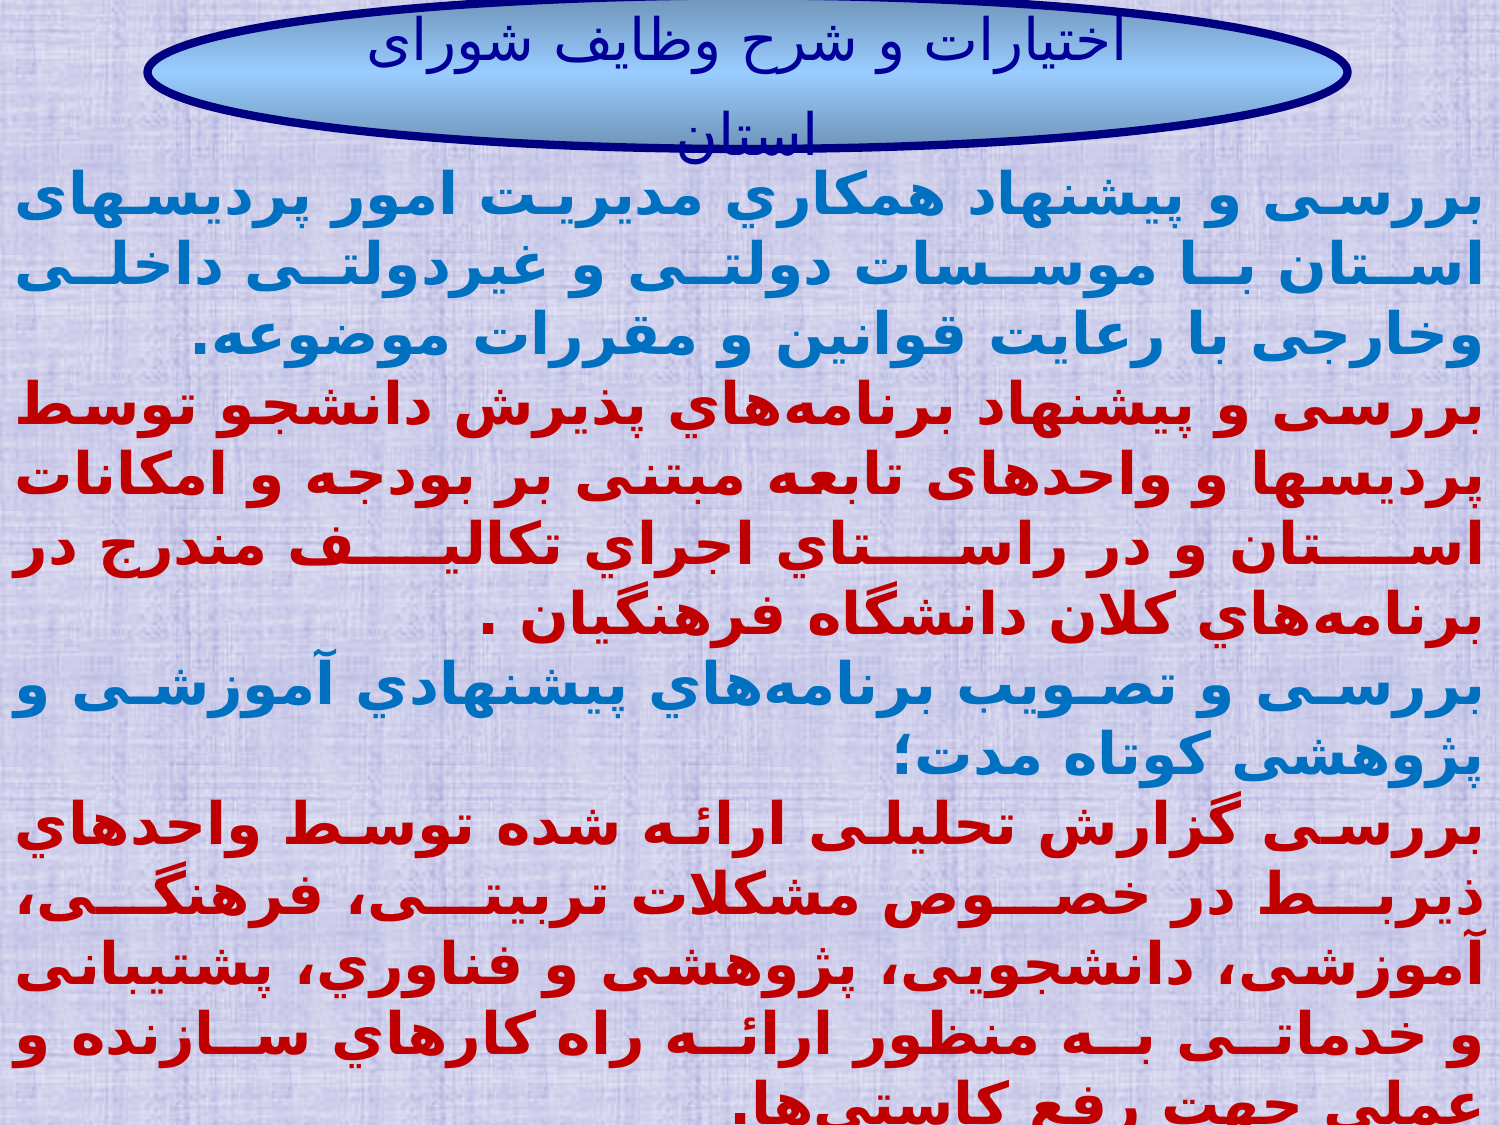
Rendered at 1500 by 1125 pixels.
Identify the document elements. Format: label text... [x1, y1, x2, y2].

text_box اختیارات و شرح وظایف شورای استان [147, 0, 1348, 149]
text_box بررسی و پیشنهاد همکاري مدیریت امور پردیس‏های استان با موسسات دولتی و غیردولتی داخلی وخارجی با رعایت قوانین و مقررات موضوعه. بررسی و پیشنهاد برنامه‌هاي پذیرش دانشجو توسط پردیس‏ها و واحدهای تابعه مبتنی بر بودجه و امکانات استان و در راستاي اجراي تکالیف مندرج در برنامه‌هاي کلان دانشگاه فرهنگیان . بررسی و تصویب برنامه‌هاي پیشنهادي آموزشی و پژوهشی کوتاه مدت؛ بررسی گزارش تحلیلی ارائه شده توسط واحدهاي ذیربط در خصوص مشکلات تربیتی، فرهنگی، آموزشی، دانشجویی، پژوهشی و فناوري، پشتیبانی و خدماتی به منظور ارائه راه کارهاي سازنده و عملی جهت رفع کاستی‌ها. بررسی سالانه امکانات علمی (نیروي انسانی و تجهیزات) مدیریت استان و تعیین کمبودها و طبقه بندي نیازهاي علمی و اقدام براي تأمین آنها. [0, 149, 1500, 1125]
